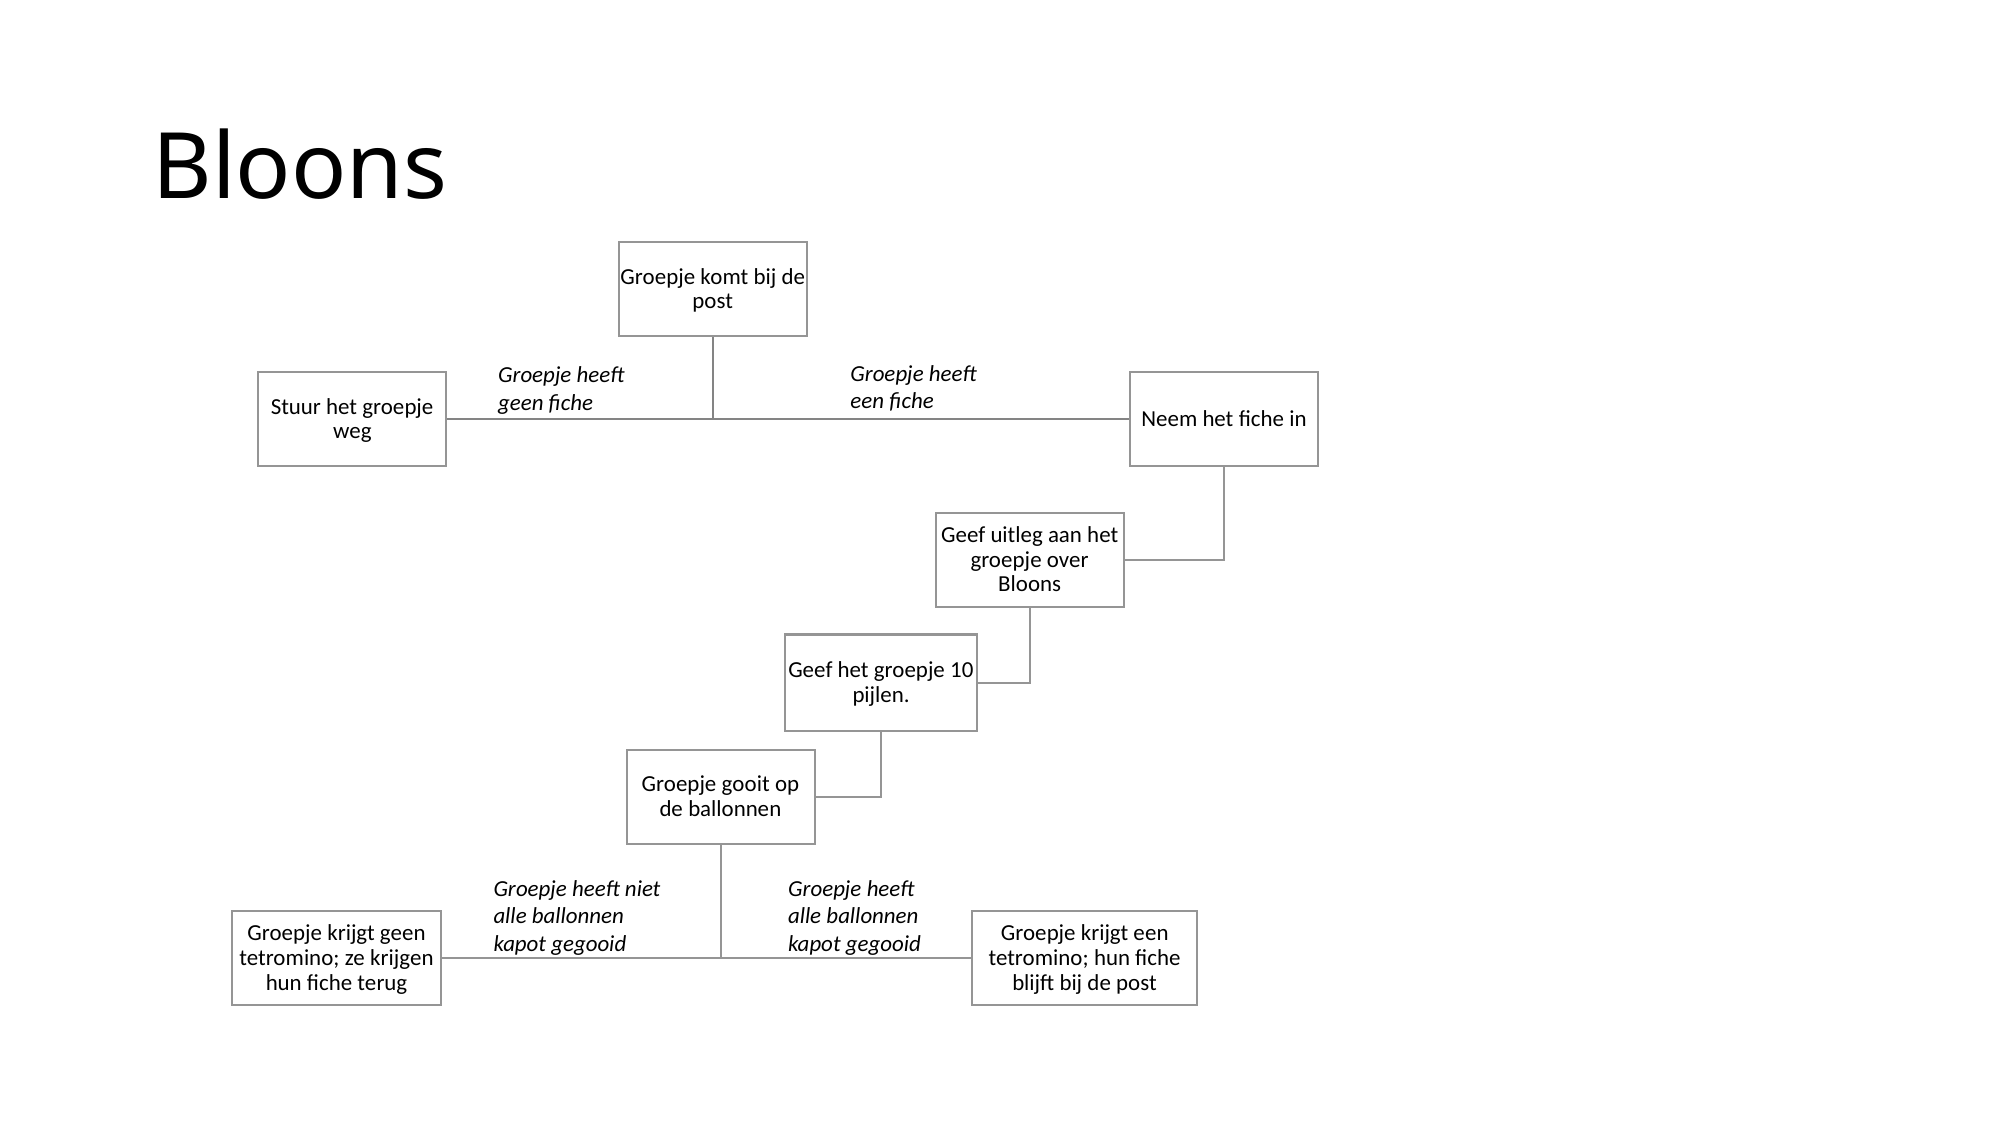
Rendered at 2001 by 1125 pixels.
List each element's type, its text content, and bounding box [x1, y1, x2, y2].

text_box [108, 241, 1946, 1007]
title Bloons [137, 59, 1863, 241]
